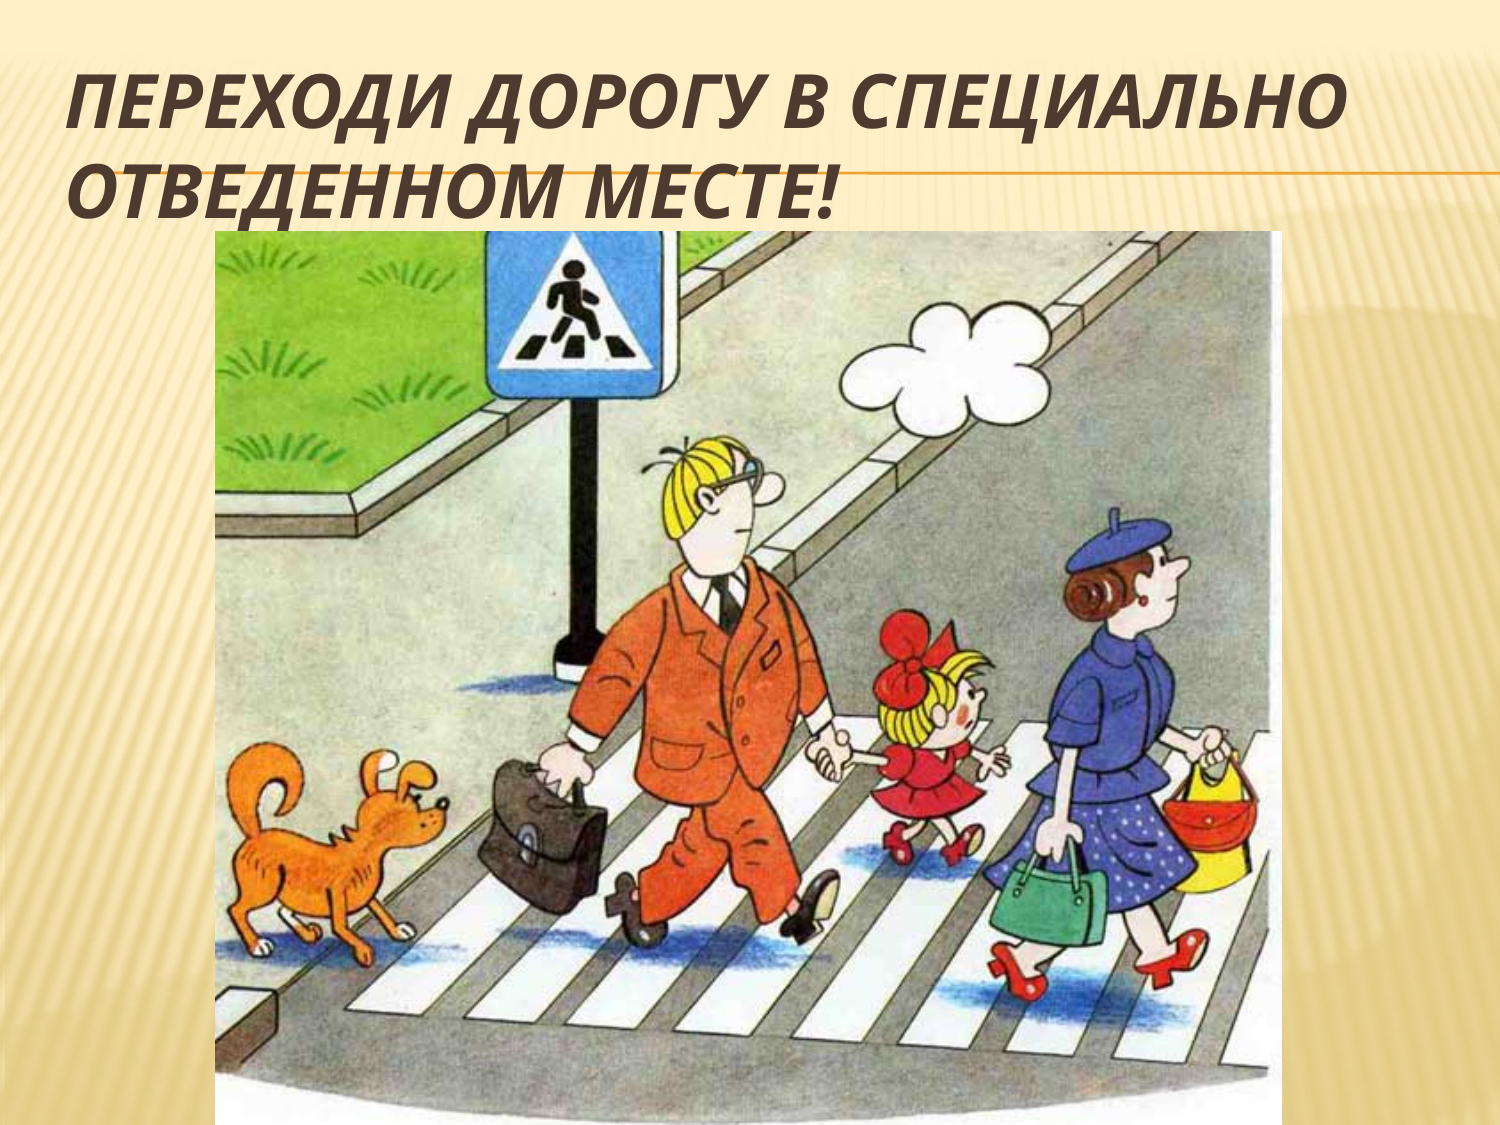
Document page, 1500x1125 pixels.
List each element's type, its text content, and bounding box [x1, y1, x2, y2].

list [215, 231, 1282, 1125]
title Переходи дорогу в специально отведенном месте! [50, 75, 1475, 213]
